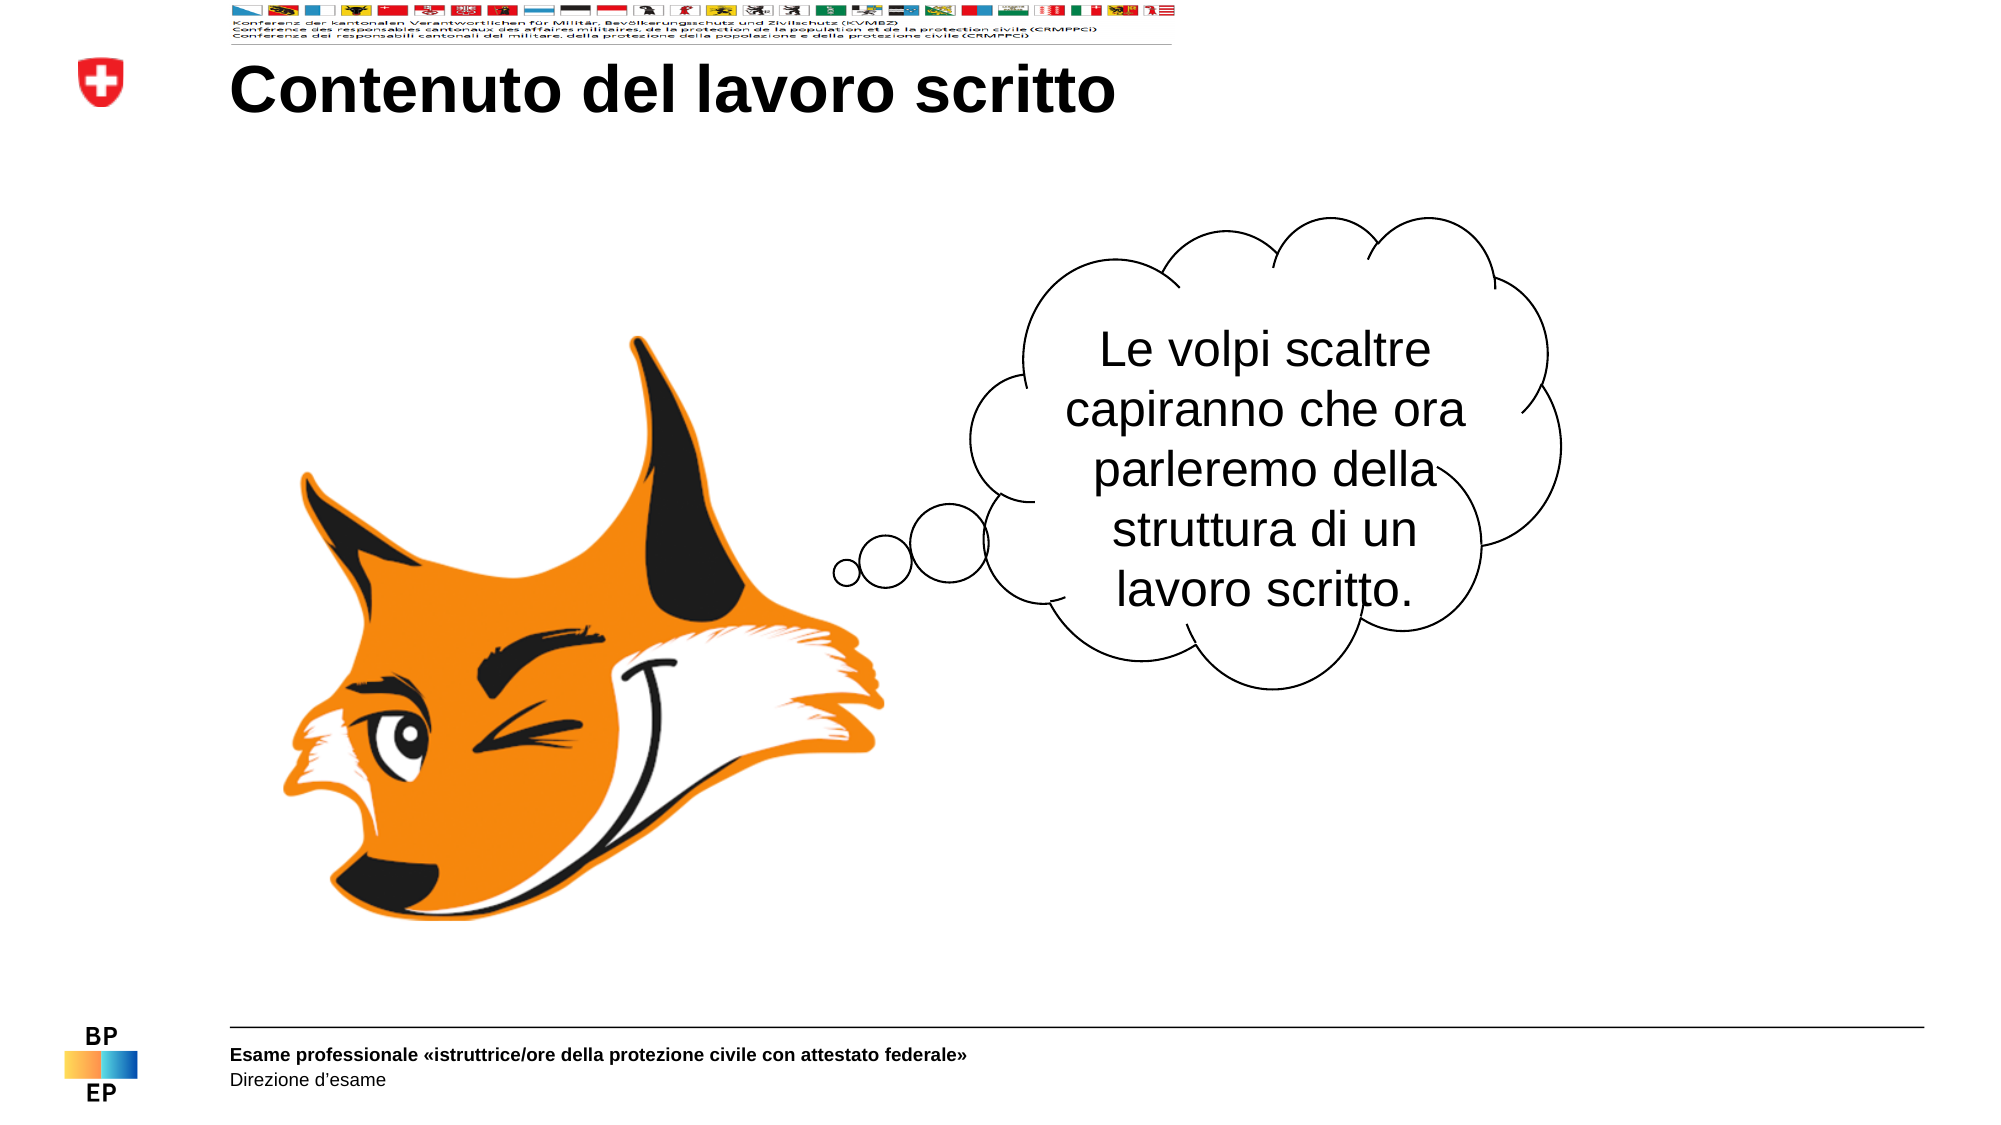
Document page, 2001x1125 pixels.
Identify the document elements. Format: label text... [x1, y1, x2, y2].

picture [61, 1021, 140, 1106]
text_box [902, 218, 1562, 604]
picture [266, 321, 898, 953]
title Contenuto del lavoro scritto [229, 50, 1922, 199]
text_box [1371, 624, 1434, 632]
text_box Le volpi scaltre capiranno che ora parleremo della struttura di un lavoro scritto. [1038, 308, 1493, 624]
picture [229, 4, 1175, 46]
text_box [1063, 624, 1359, 690]
footer Esame professionale «istruttrice/ore della protezione civile con attestato federale» Direzione d’esame [229, 1040, 1177, 1088]
